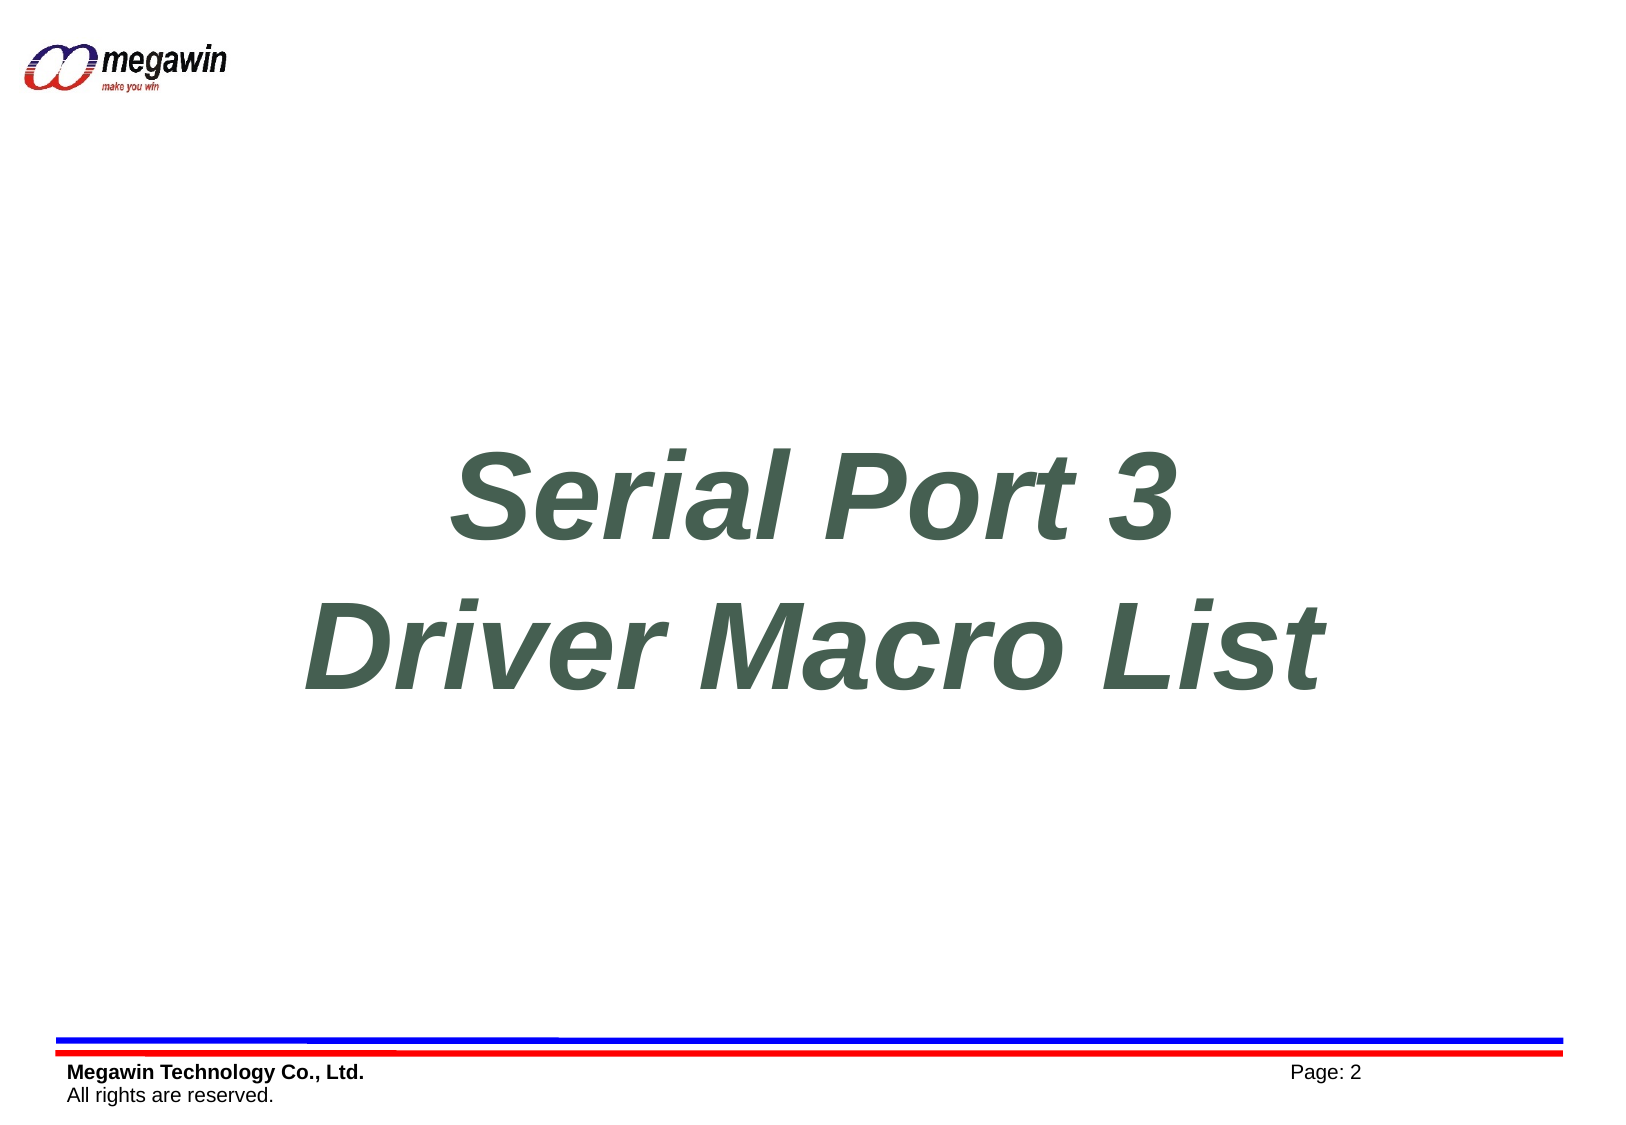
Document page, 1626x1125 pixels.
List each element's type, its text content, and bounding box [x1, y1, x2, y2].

title Serial Port 3 Driver Macro List [82, 139, 1546, 990]
picture [19, 37, 231, 97]
